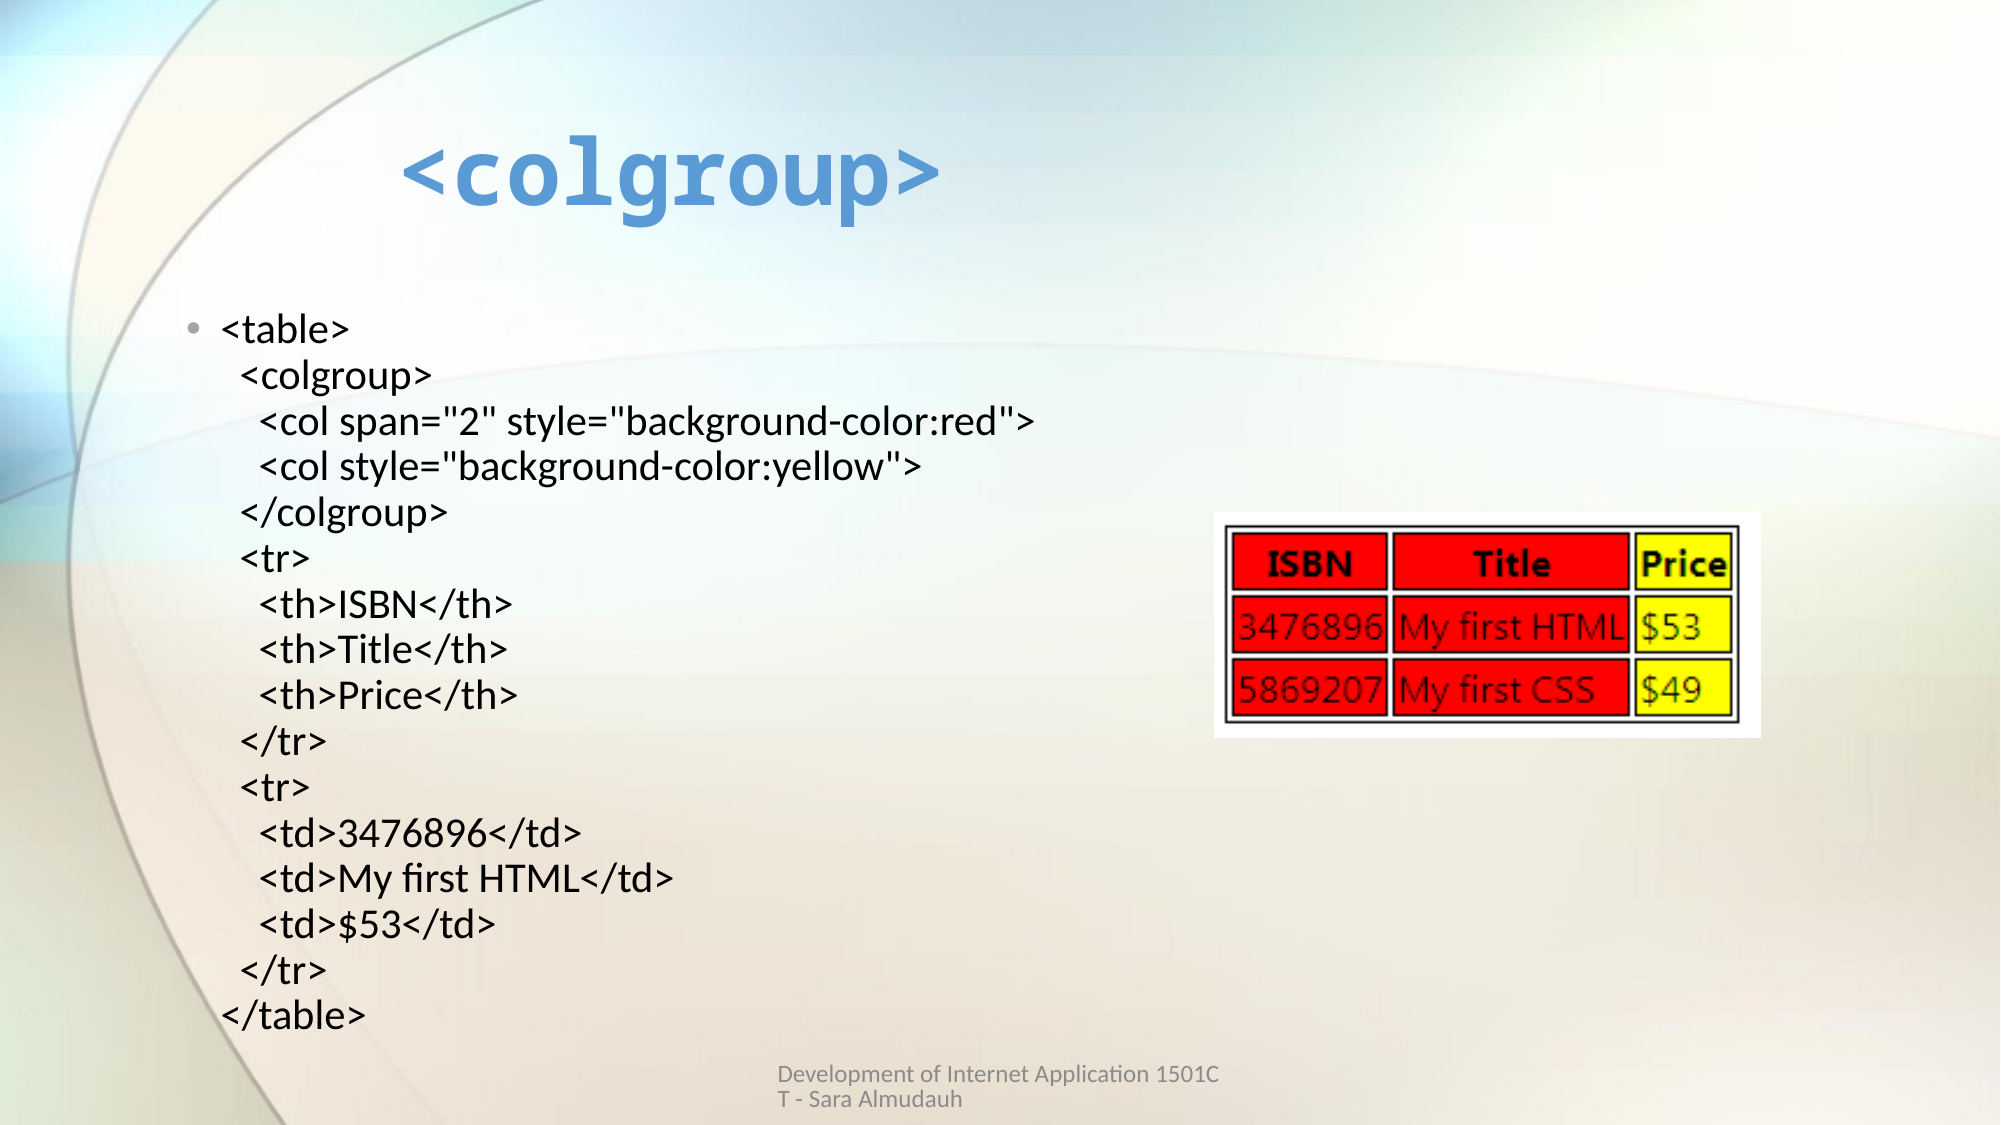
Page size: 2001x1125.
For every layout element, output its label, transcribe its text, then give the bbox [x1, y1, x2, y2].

picture [0, 0, 2001, 1125]
list <table> <colgroup> <col span="2" style="background-color:red"> <col style="background-color:yellow"> </colgroup> <tr> <th>ISBN</th> <th>Title</th> <th>Price</th> </tr> <tr> <td>3476896</td> <td>My first HTML</td> <td>$53</td> </tr> </table> [171, 299, 1863, 1050]
footer Development of Internet Application 1501CT - Sara Almudauh [762, 1050, 1238, 1103]
title <colgroup> [381, 59, 1863, 278]
